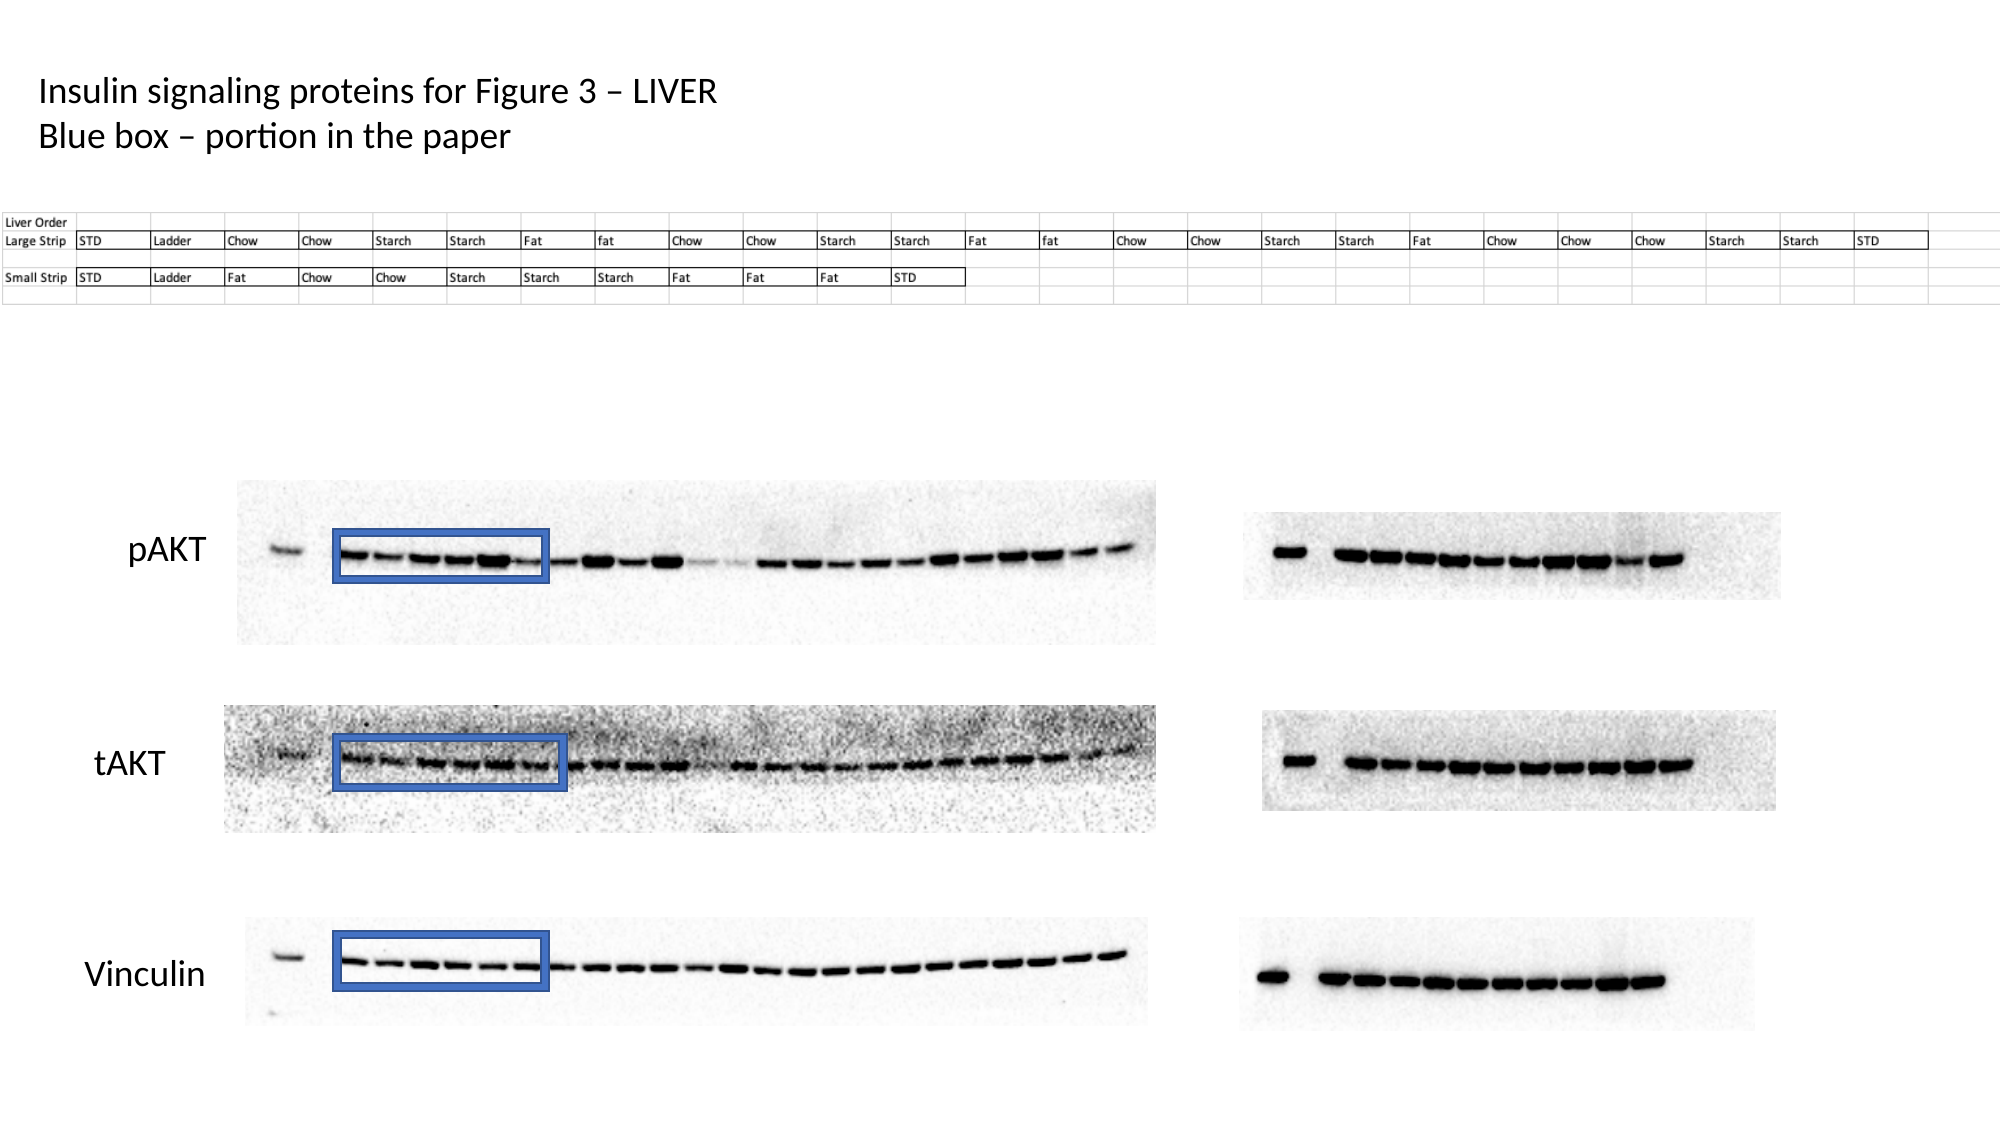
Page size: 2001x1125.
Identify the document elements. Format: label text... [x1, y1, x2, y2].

text_box Insulin signaling proteins for Figure 3 – LIVER Blue box – portion in the paper [23, 58, 734, 164]
picture [245, 917, 1148, 1026]
picture [237, 480, 1156, 645]
picture [1243, 512, 1781, 600]
picture [1239, 917, 1755, 1031]
picture [2, 212, 2000, 305]
text_box Vinculin [69, 941, 222, 1002]
picture [224, 705, 1156, 834]
text_box tAKT [79, 730, 181, 791]
text_box pAKT [112, 516, 222, 577]
picture [1262, 710, 1776, 811]
